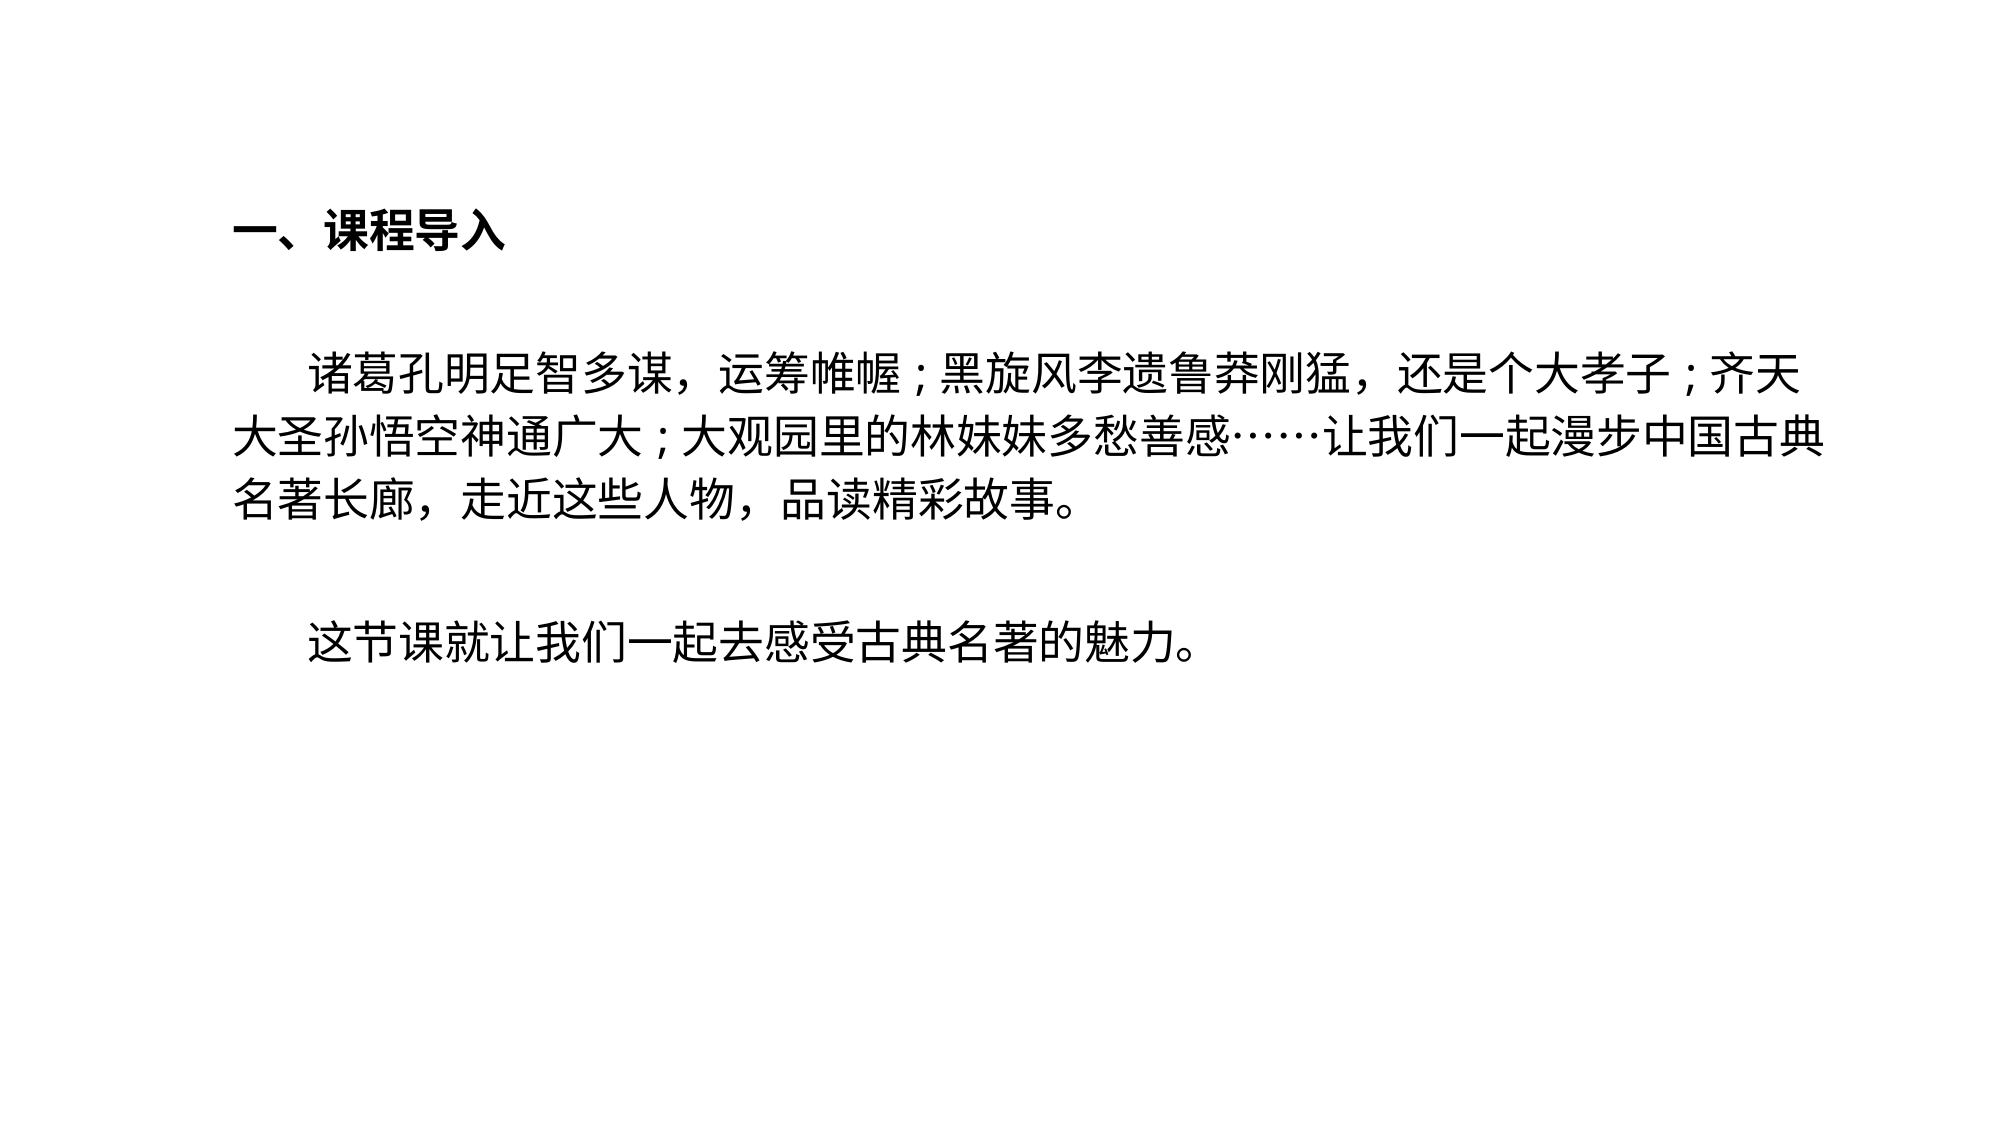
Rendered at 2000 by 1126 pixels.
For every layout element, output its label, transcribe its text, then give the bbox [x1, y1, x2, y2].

list 一、课程导入 诸葛孔明足智多谋，运筹帷幄;黑旋风李遗鲁莽刚猛，还是个大孝子;齐天大圣孙悟空神通广大;大观园里的林妹妹多愁善感……让我们一起漫步中国古典名著长廊，走近这些人物，品读精彩故事。 这节课就让我们一起去感受古典名著的魅力。 [214, 189, 1855, 936]
